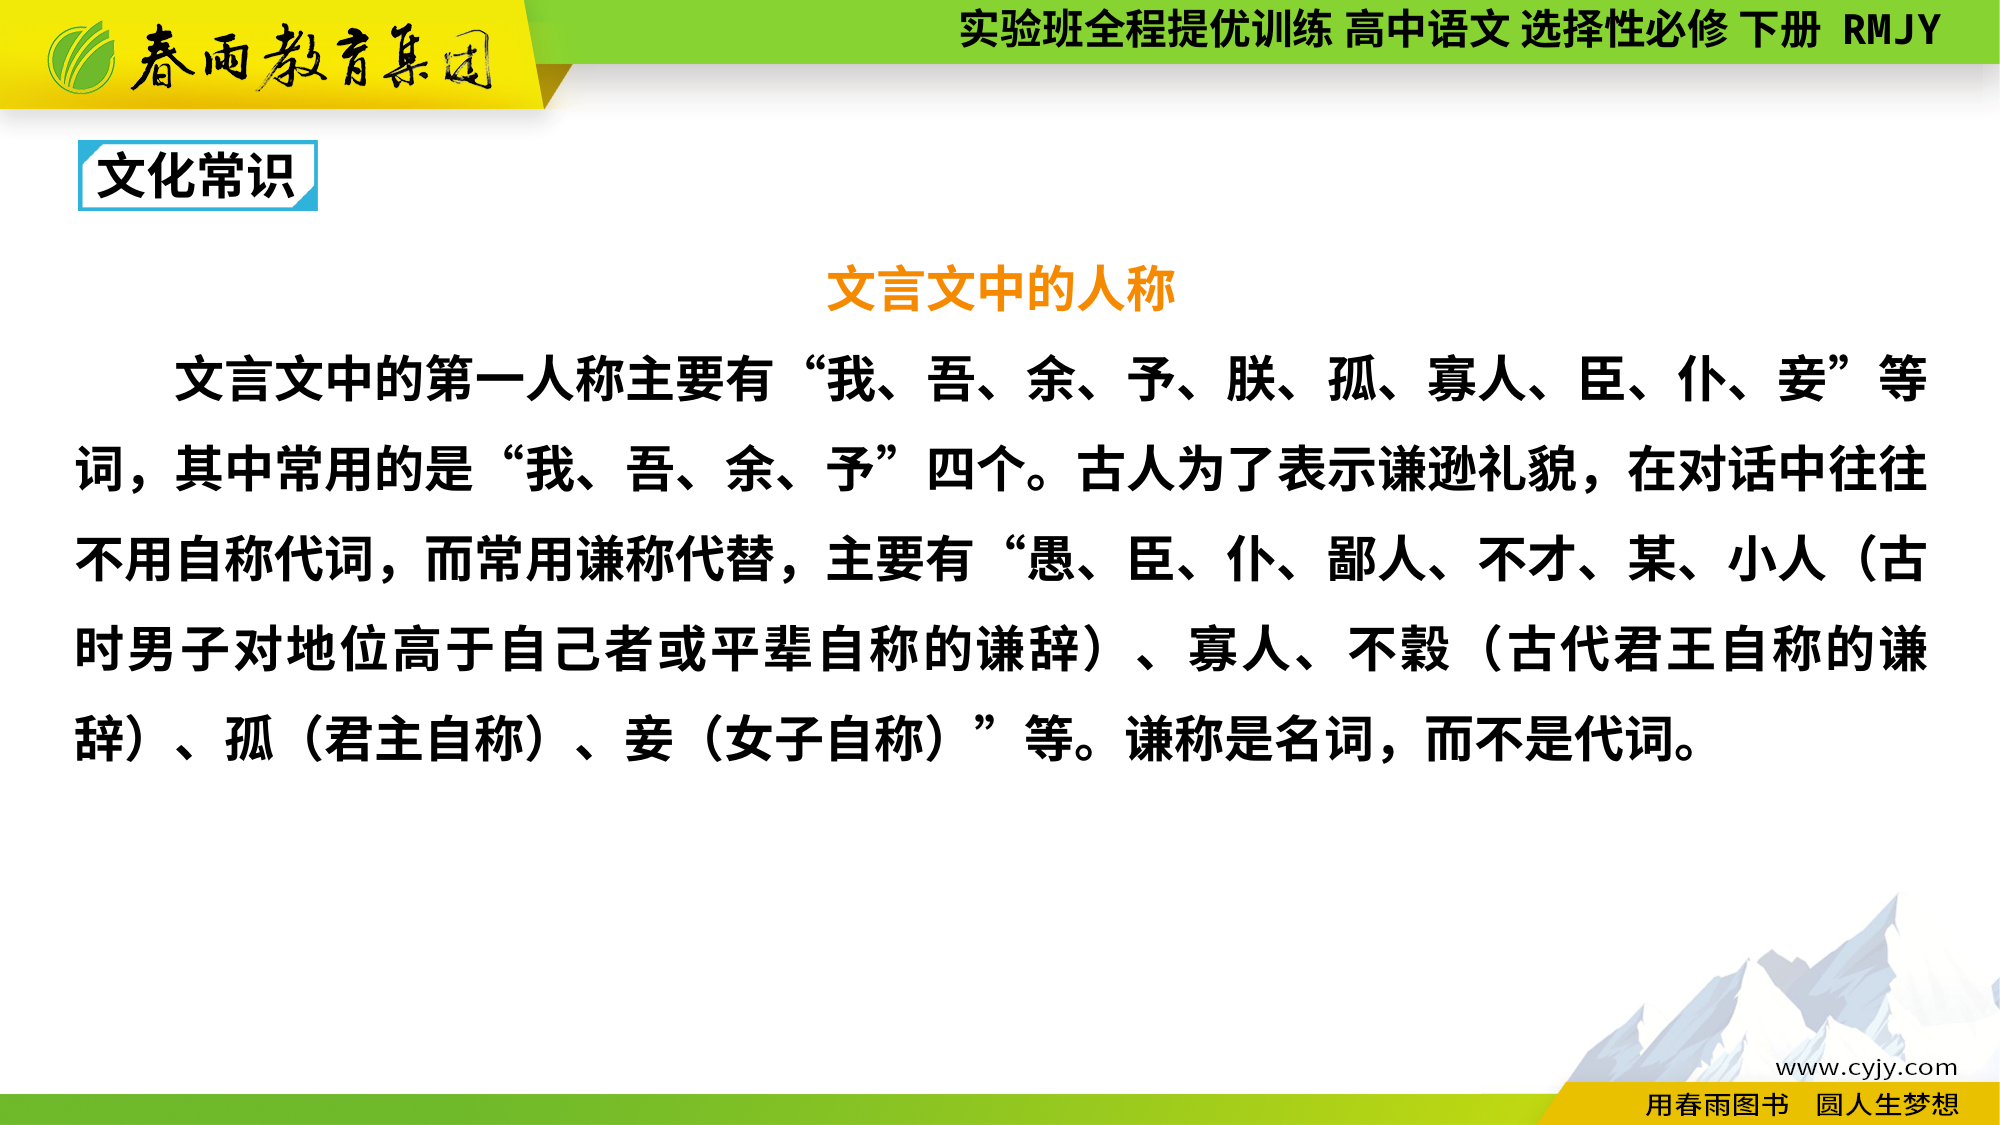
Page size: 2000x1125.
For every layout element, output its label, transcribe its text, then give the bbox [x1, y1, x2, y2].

picture [0, 0, 2000, 1125]
list 文言文中的人称 文言文中的第一人称主要有“我、吾、余、予、朕、孤、寡人、臣、仆、妾”等词，其中常用的是“我、吾、余、予”四个。古人为了表示谦逊礼貌，在对话中往往不用自称代词，而常用谦称代替，主要有“愚、臣、仆、鄙人、不才、某、小人（古时男子对地位高于自己者或平辈自称的谦辞）、寡人、不穀（古代君王自称的谦辞）、孤（君主自称）、妾（女子自称）”等。谦称是名词，而不是代词。 [59, 219, 1944, 781]
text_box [78, 136, 319, 214]
